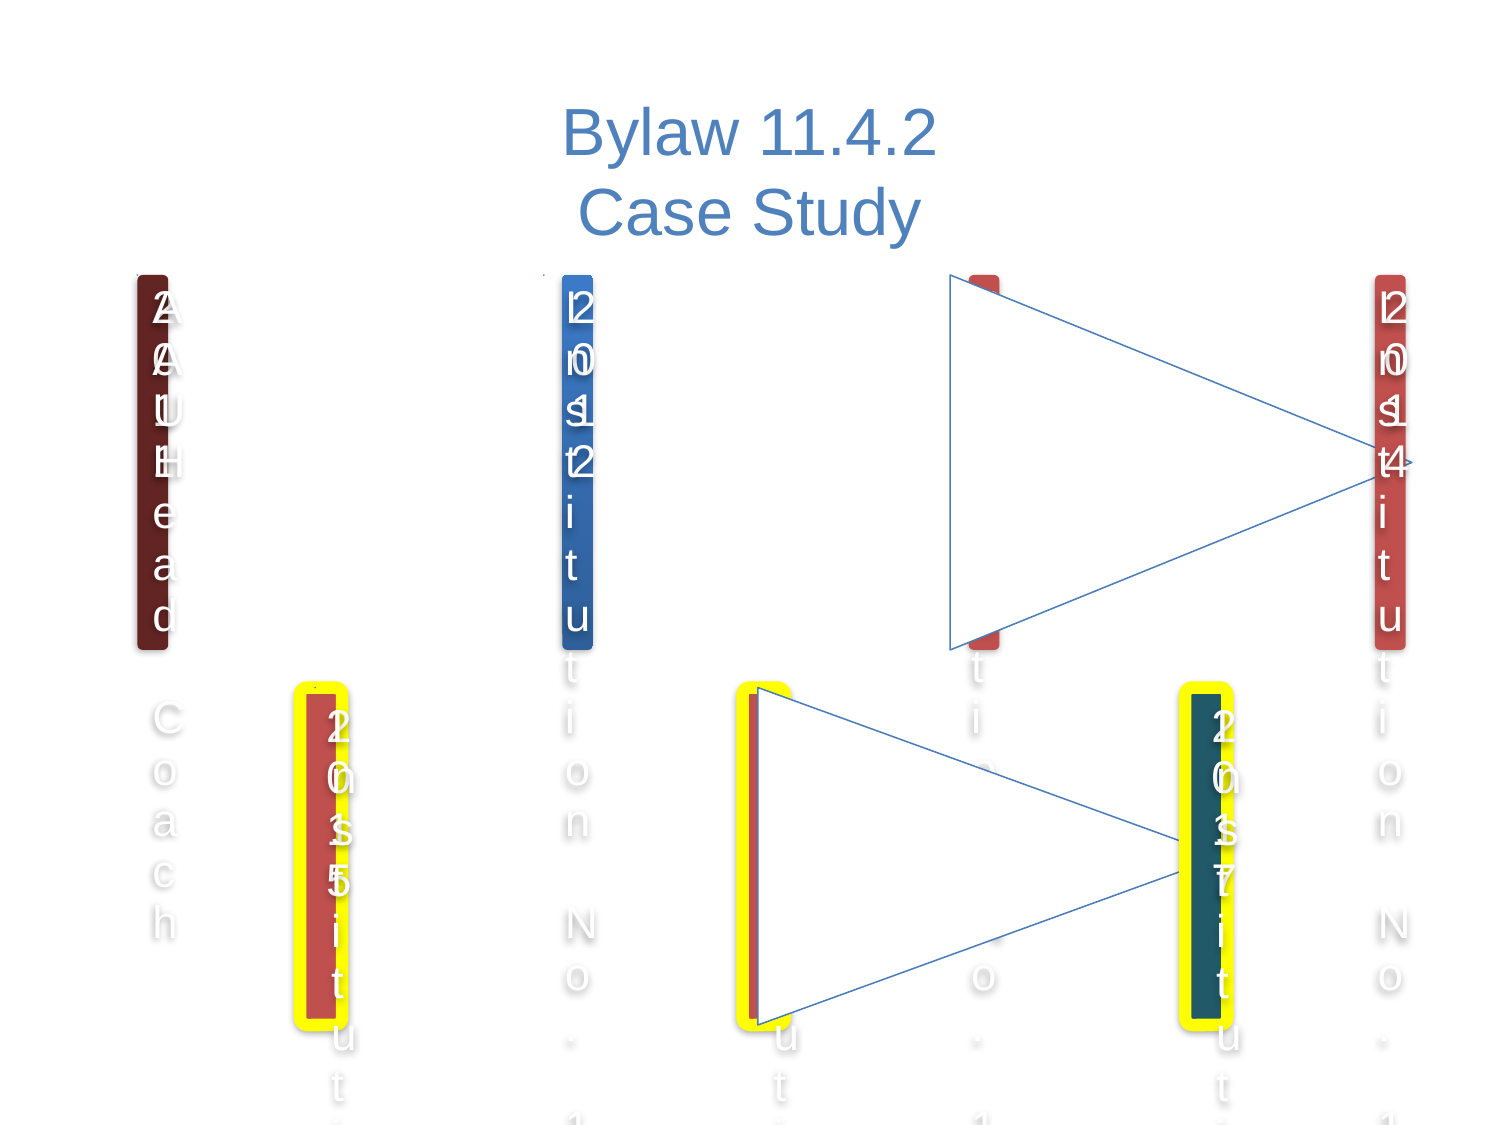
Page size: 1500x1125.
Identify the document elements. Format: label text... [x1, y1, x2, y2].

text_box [299, 687, 1238, 1026]
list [137, 274, 1376, 651]
title Bylaw 11.4.2 Case Study [75, 75, 1425, 263]
